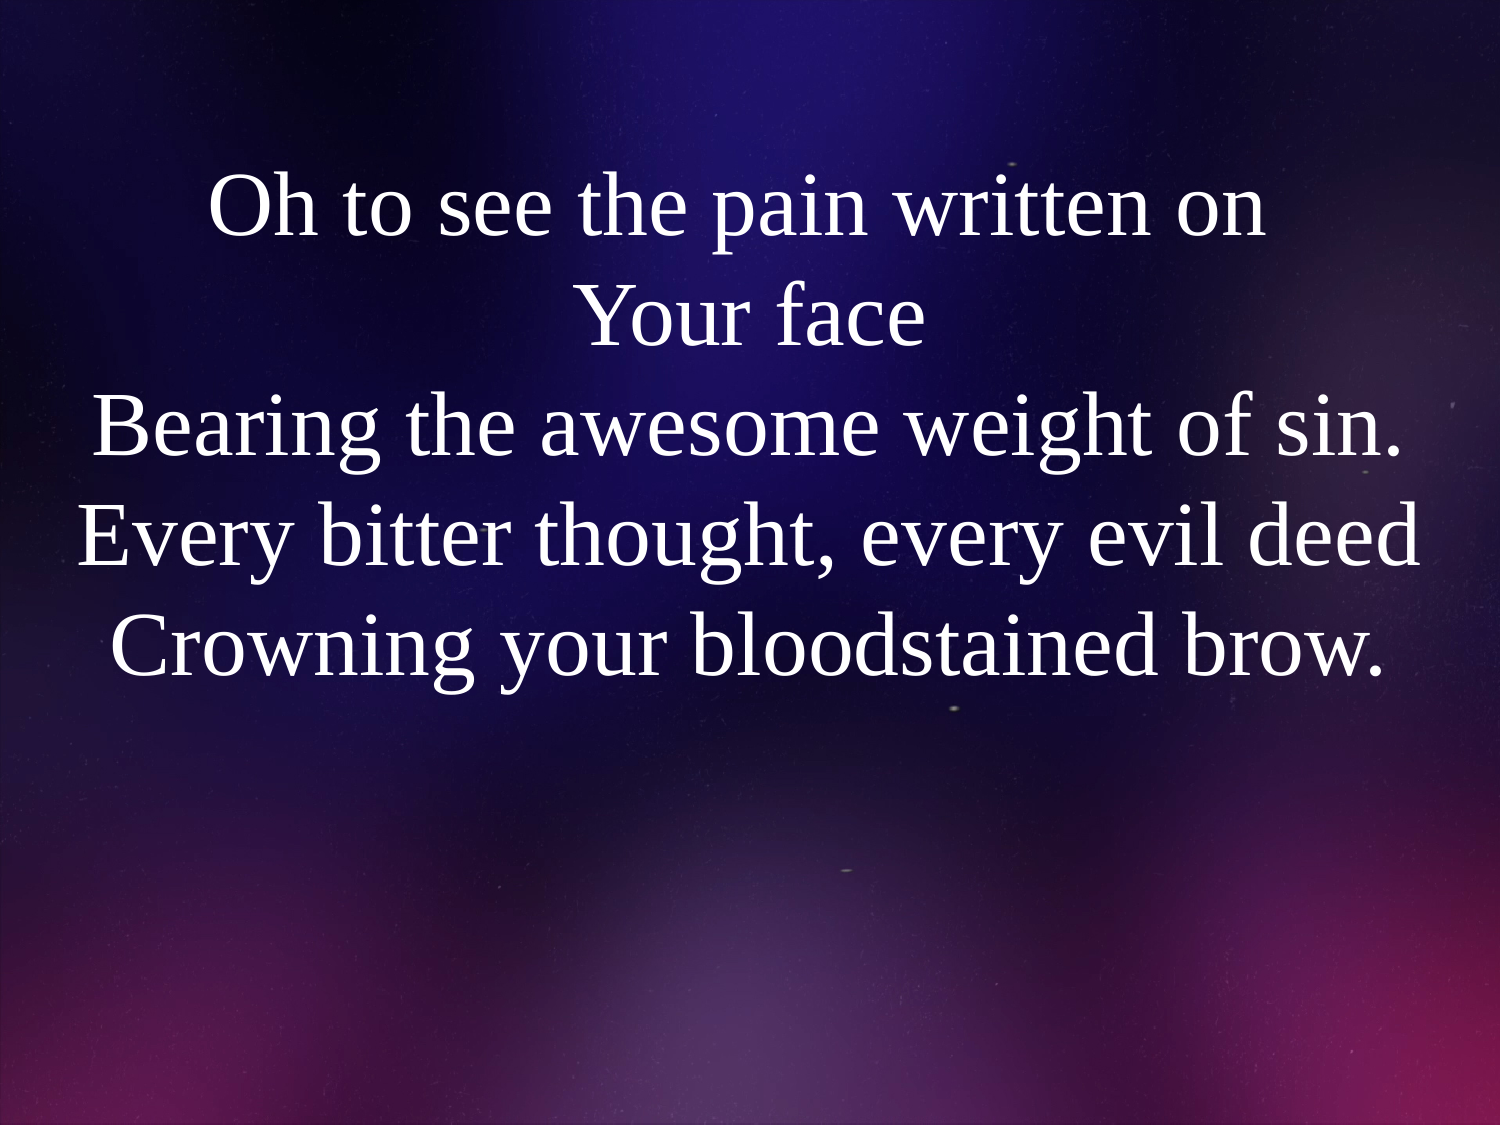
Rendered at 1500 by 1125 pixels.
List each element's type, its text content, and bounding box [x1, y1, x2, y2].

title Oh to see the pain written on Your face Bearing the awesome weight of sin. Every bitter thought, every evil deed Crowning your bloodstained brow. [37, 324, 1463, 513]
picture [0, 0, 1500, 1125]
